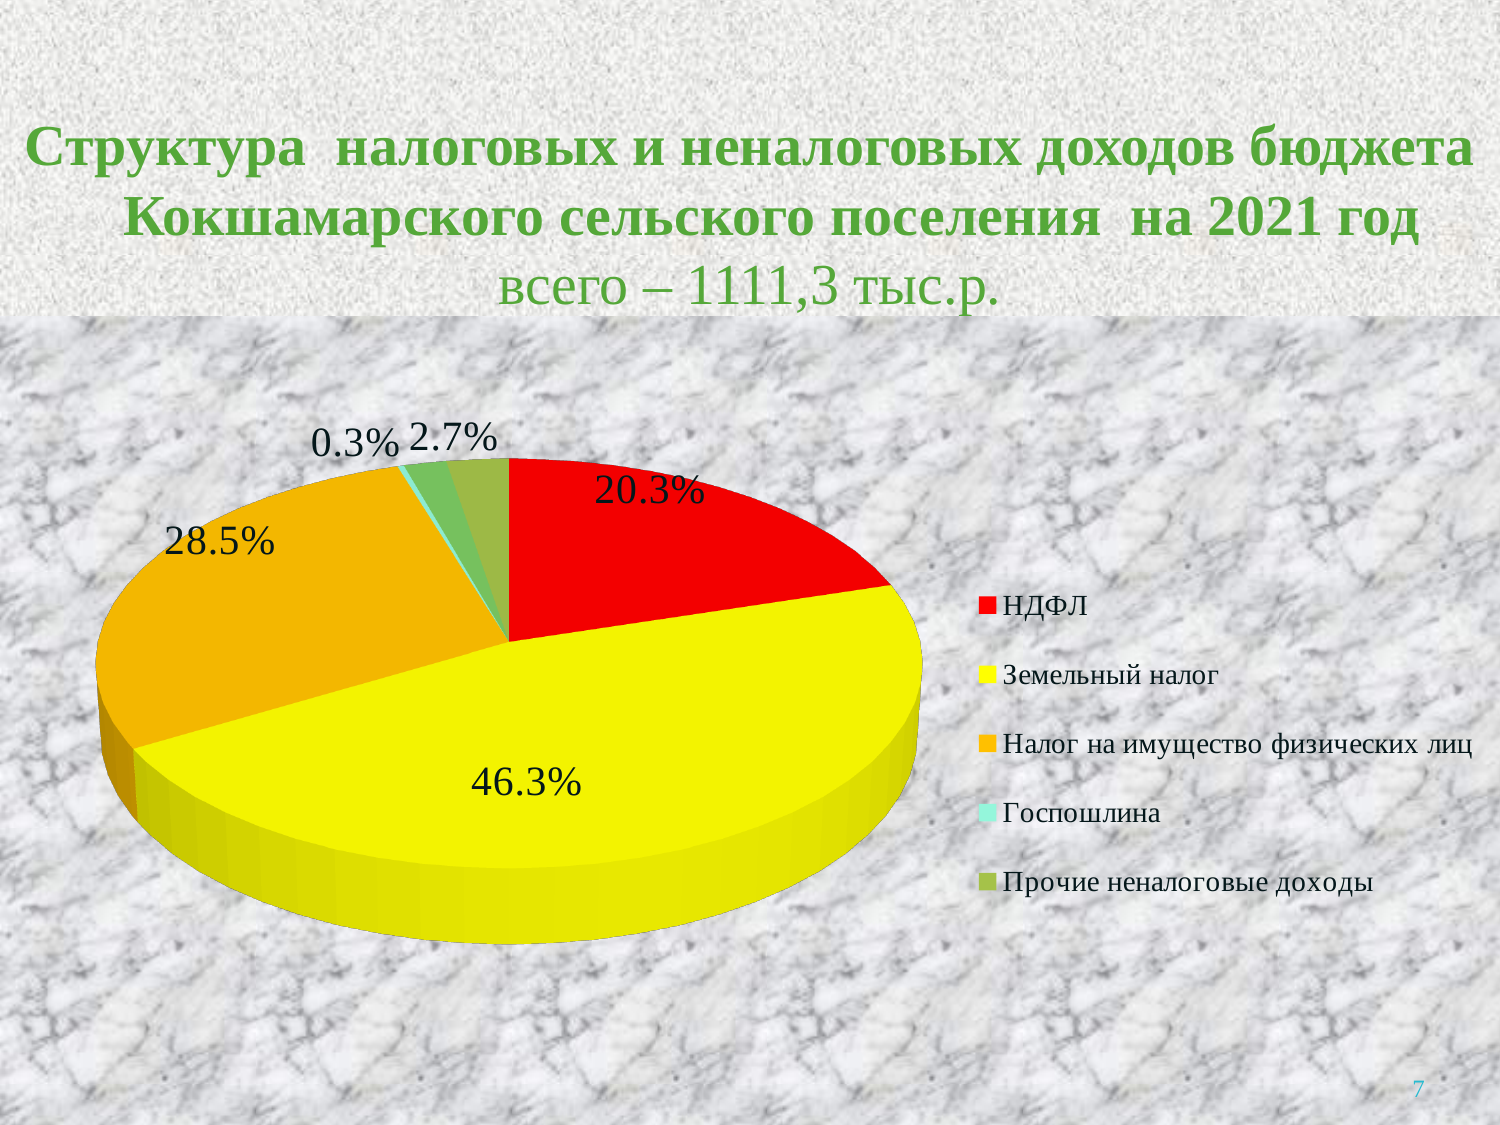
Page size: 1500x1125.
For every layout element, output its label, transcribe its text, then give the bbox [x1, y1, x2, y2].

chart [0, 316, 1500, 1125]
title Структура налоговых и неналоговых доходов бюджета Кокшамарского сельского поселения на 2021 год всего – 1111,3 тыс.р. [0, 0, 1500, 316]
